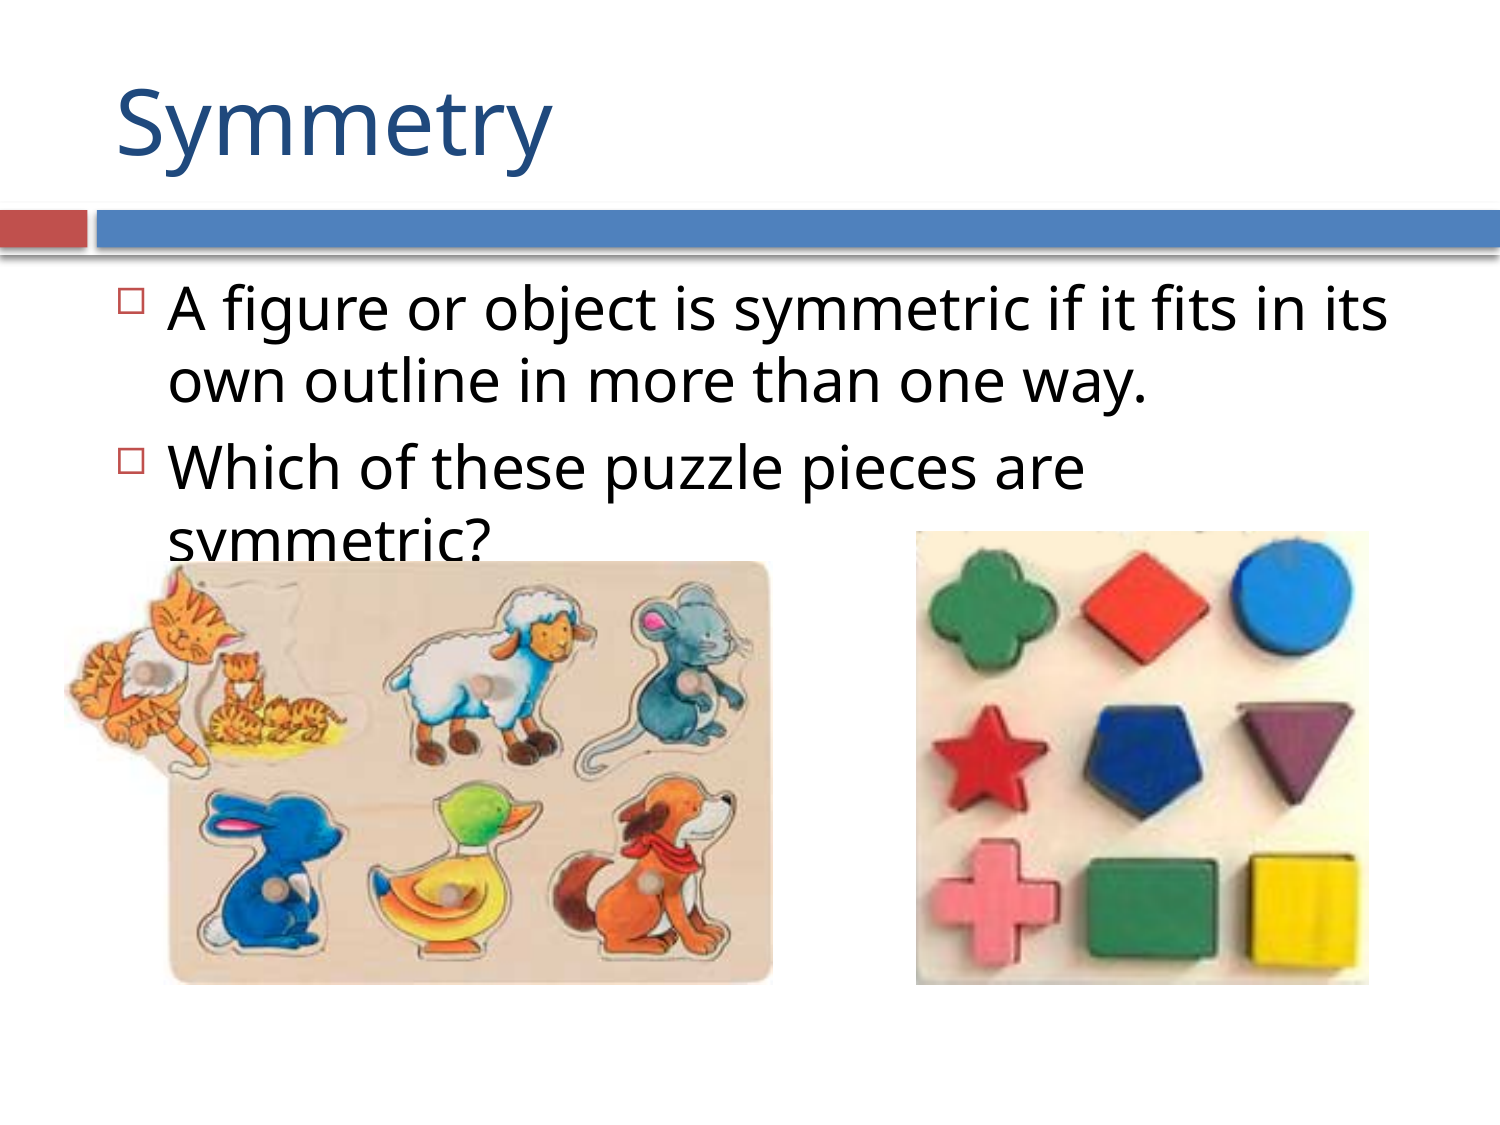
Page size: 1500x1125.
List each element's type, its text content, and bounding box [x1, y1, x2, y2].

list A figure or object is symmetric if it fits in its own outline in more than one way. Which of these puzzle pieces are symmetric? [100, 262, 1438, 530]
picture [64, 561, 774, 985]
title Symmetry [100, 37, 1438, 200]
picture [915, 531, 1369, 985]
